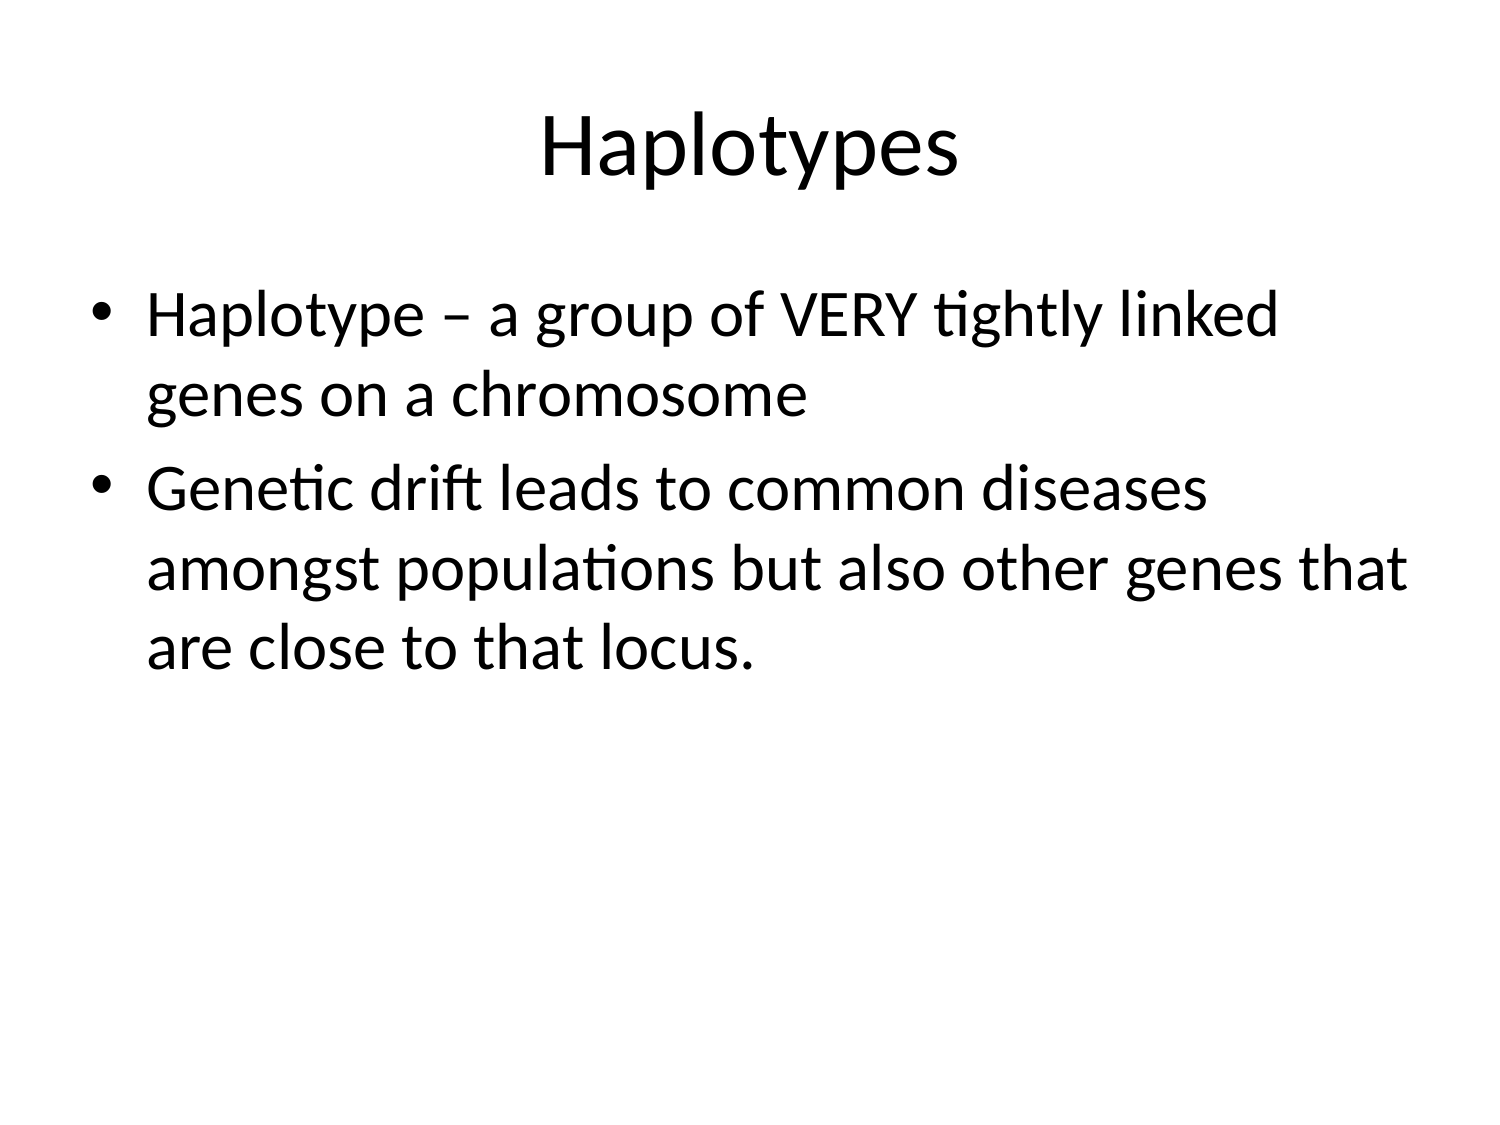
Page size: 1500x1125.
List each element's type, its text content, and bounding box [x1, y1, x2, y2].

title Haplotypes [75, 45, 1425, 233]
list Haplotype – a group of VERY tightly linked genes on a chromosome Genetic drift leads to common diseases amongst populations but also other genes that are close to that locus. [75, 262, 1425, 1005]
